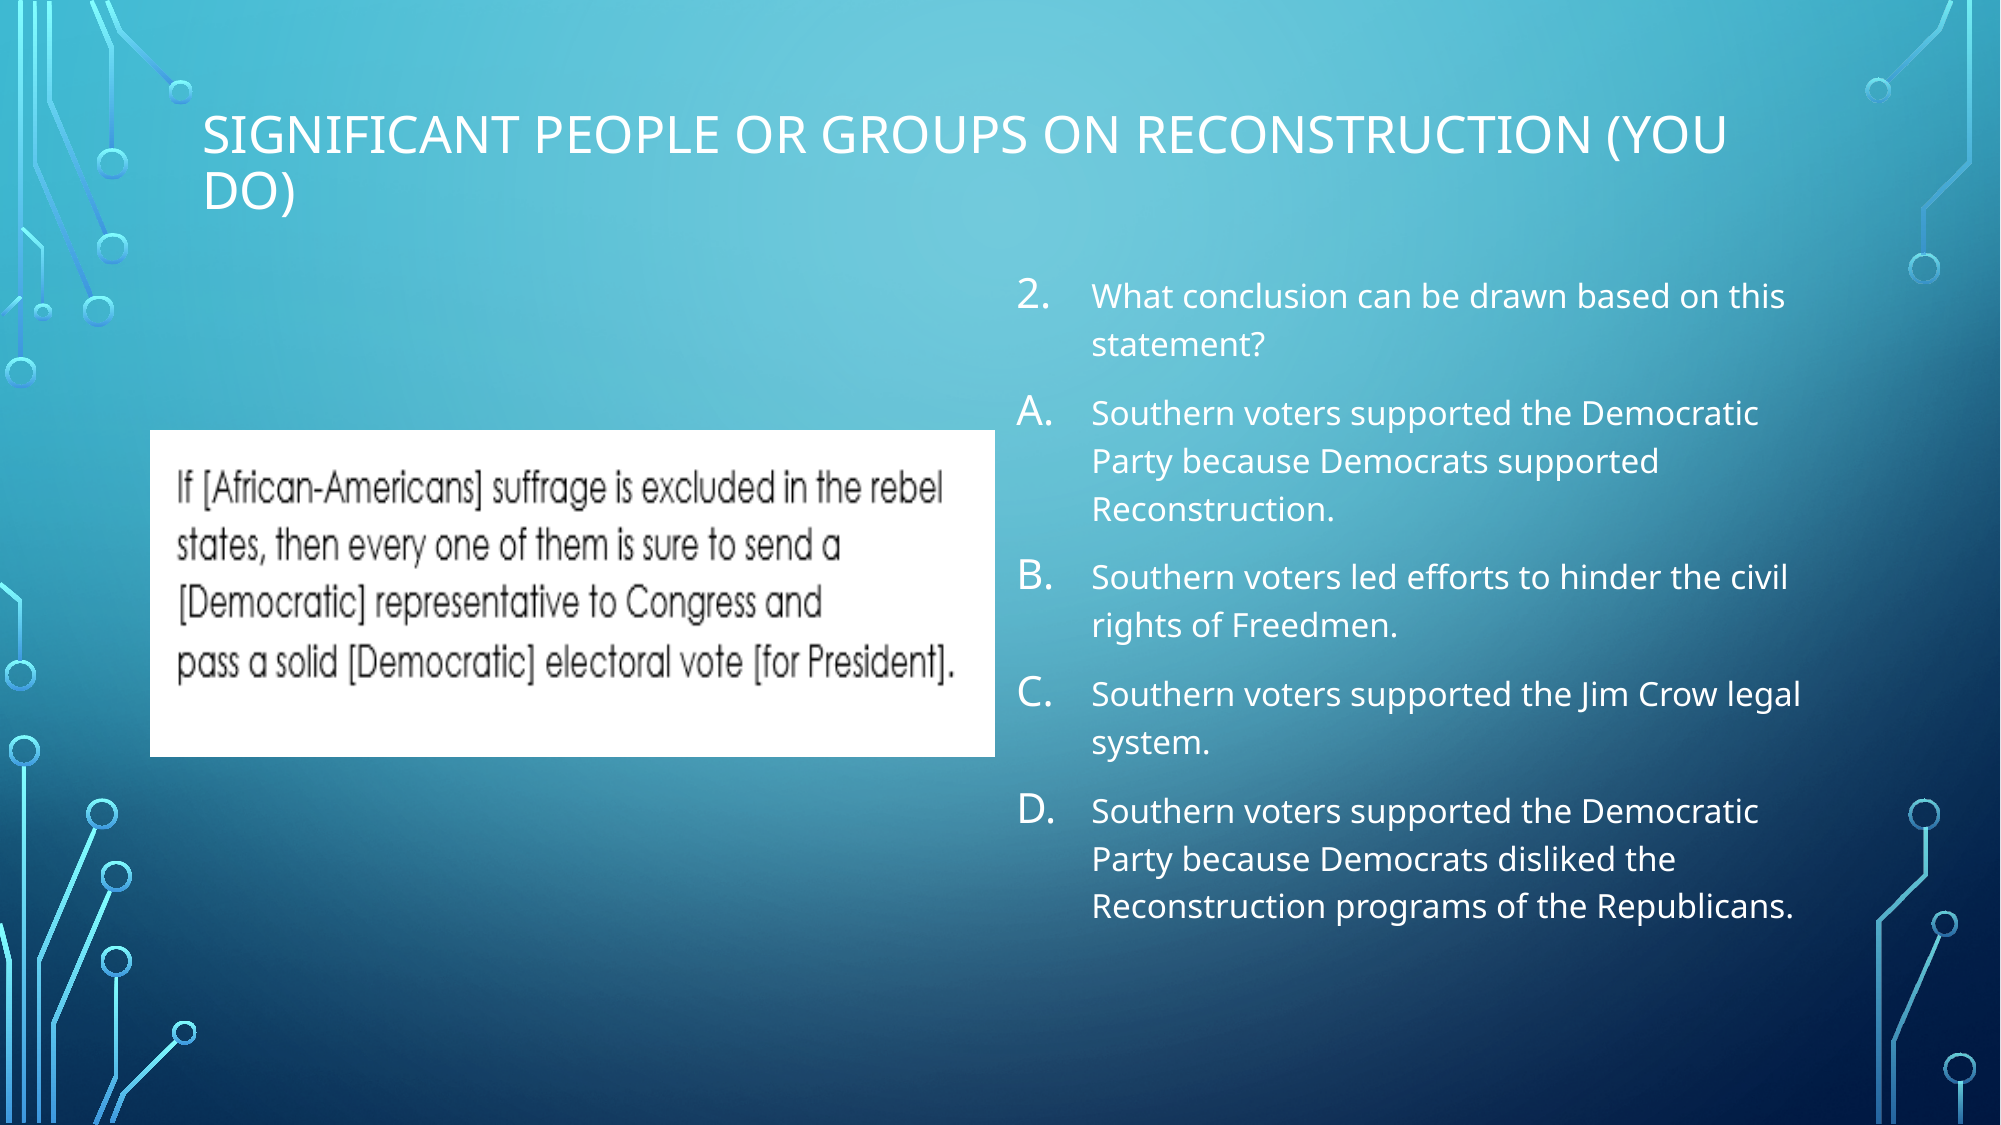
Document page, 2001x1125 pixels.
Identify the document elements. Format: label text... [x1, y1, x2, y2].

title Significant People or Groups on Reconstruction (You Do) [187, 101, 1771, 229]
picture [150, 430, 995, 757]
list What conclusion can be drawn based on this statement? Southern voters supported the Democratic Party because Democrats supported Reconstruction. Southern voters led efforts to hinder the civil rights of Freedmen. Southern voters supported the Jim Crow legal system. Southern voters supported the Democratic Party because Democrats disliked the Reconstruction programs of the Republicans. [1001, 259, 1845, 996]
